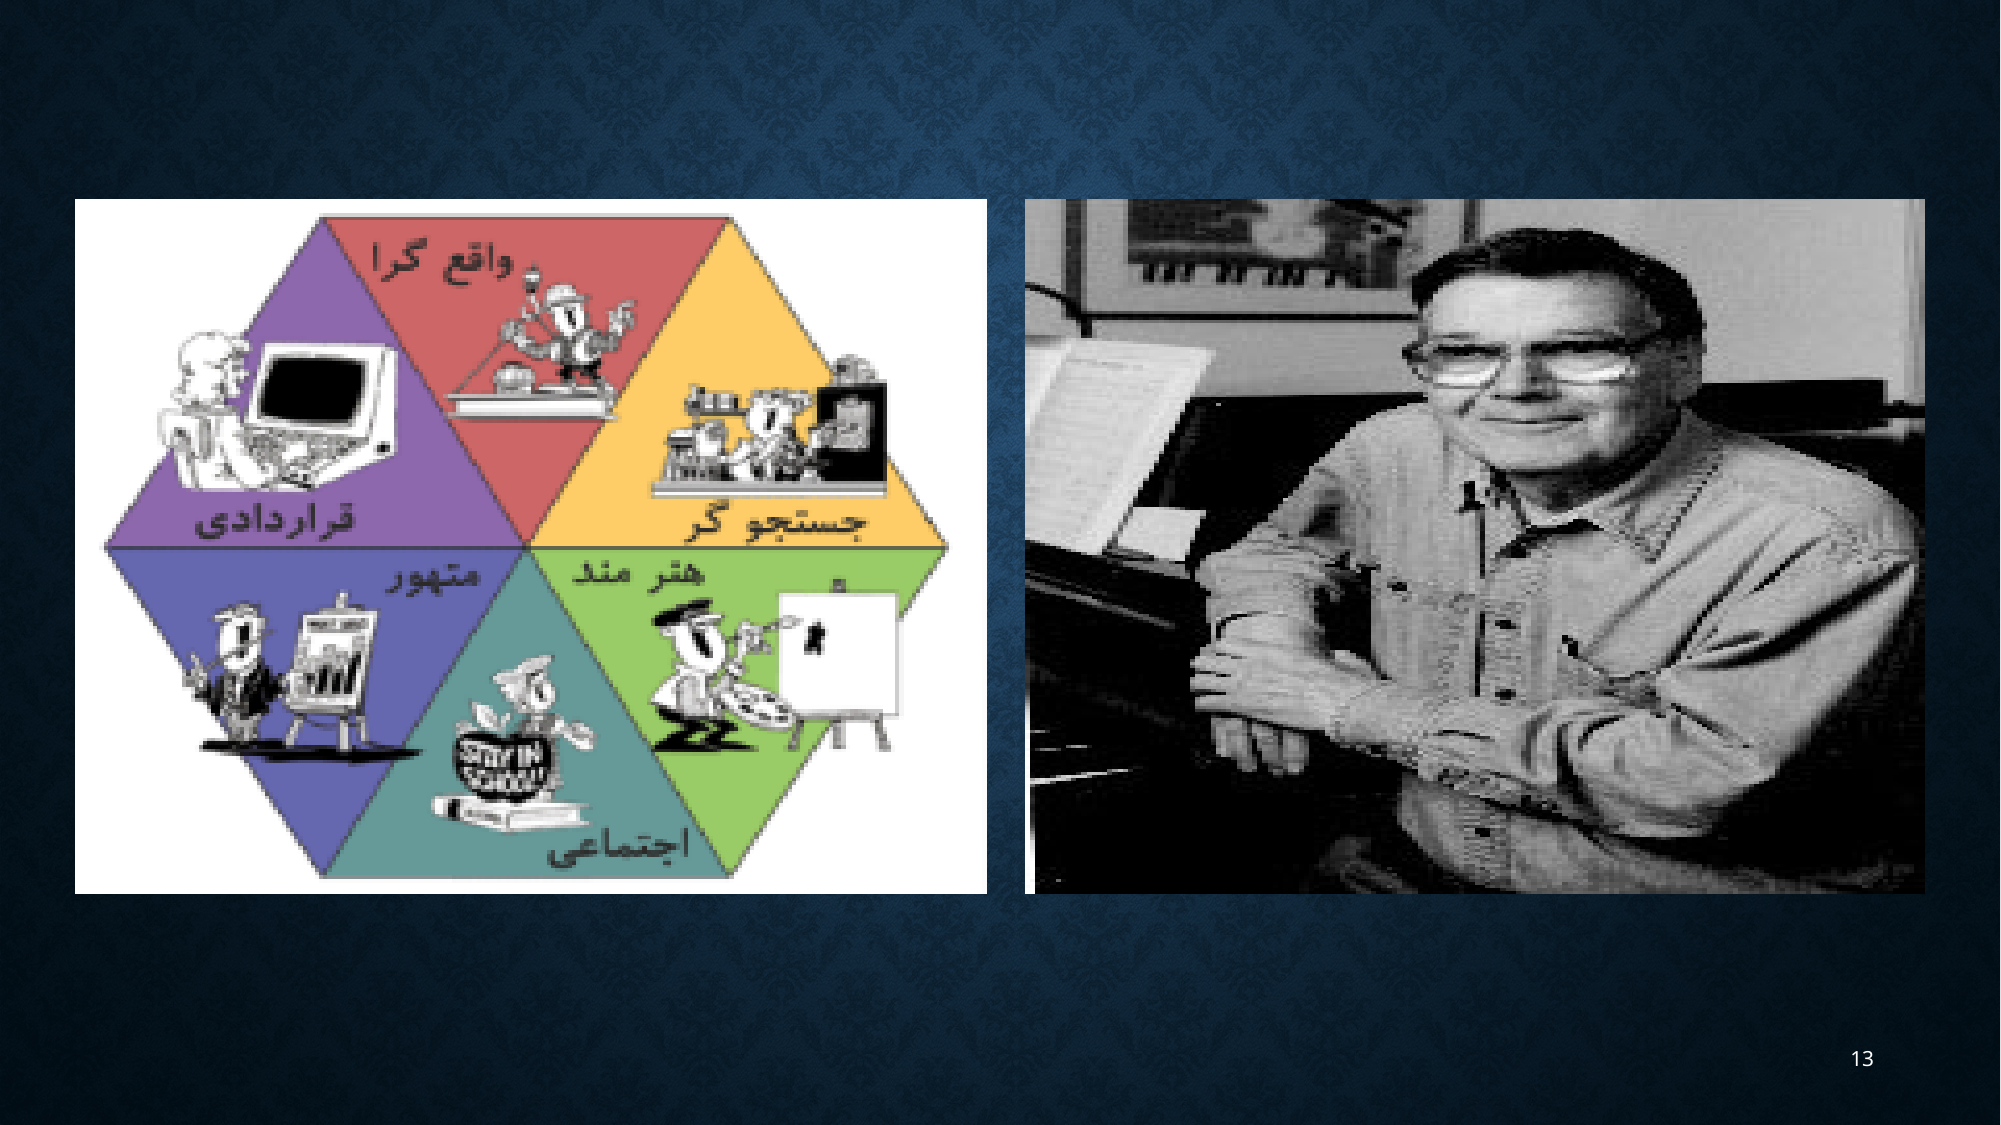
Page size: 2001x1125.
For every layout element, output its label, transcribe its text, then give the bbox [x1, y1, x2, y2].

picture [1024, 199, 1926, 894]
slide_number 13 [1472, 1021, 1889, 1097]
picture [74, 199, 987, 894]
